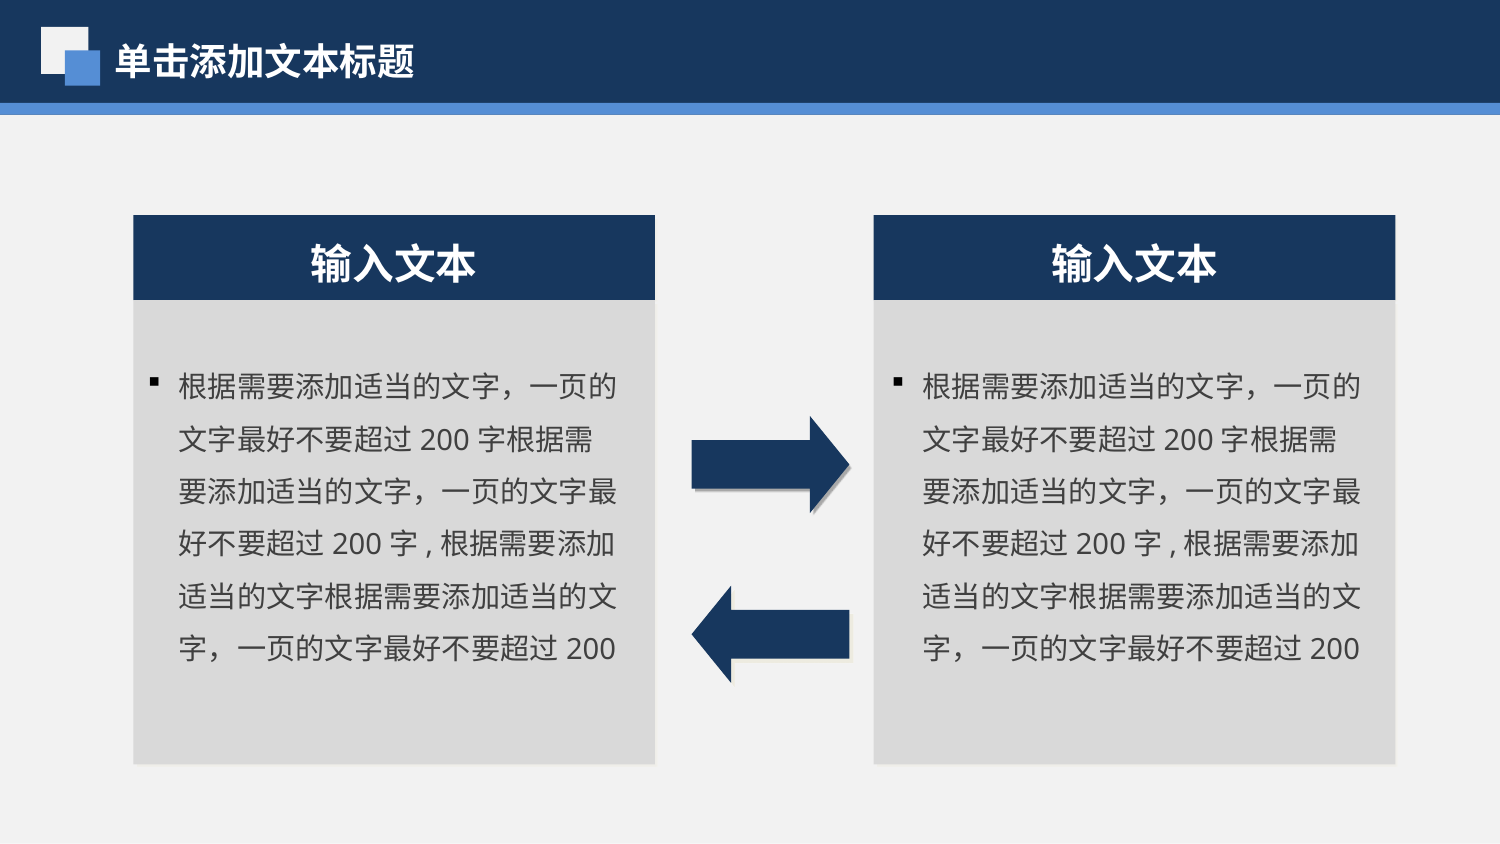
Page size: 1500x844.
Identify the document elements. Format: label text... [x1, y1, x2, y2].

text_box 根据需要添加适当的文字，一页的文字最好不要超过200字根据需要添加适当的文字，一页的文字最好不要超过200字,根据需要添加适当的文字根据需要添加适当的文字，一页的文字最好不要超过200 [891, 333, 1391, 724]
text_box [133, 300, 655, 765]
text_box [691, 585, 850, 683]
text_box 根据需要添加适当的文字，一页的文字最好不要超过200字根据需要添加适当的文字，一页的文字最好不要超过200字,根据需要添加适当的文字根据需要添加适当的文字，一页的文字最好不要超过200 [147, 333, 647, 724]
text_box [873, 300, 1396, 765]
text_box [0, 101, 1500, 117]
text_box 输入文本 [873, 215, 1396, 300]
text_box 输入文本 [133, 215, 655, 300]
text_box [0, 0, 1500, 101]
text_box [39, 25, 91, 76]
text_box [691, 415, 850, 514]
text_box [63, 48, 102, 88]
text_box 单击添加文本标题 [100, 30, 479, 91]
